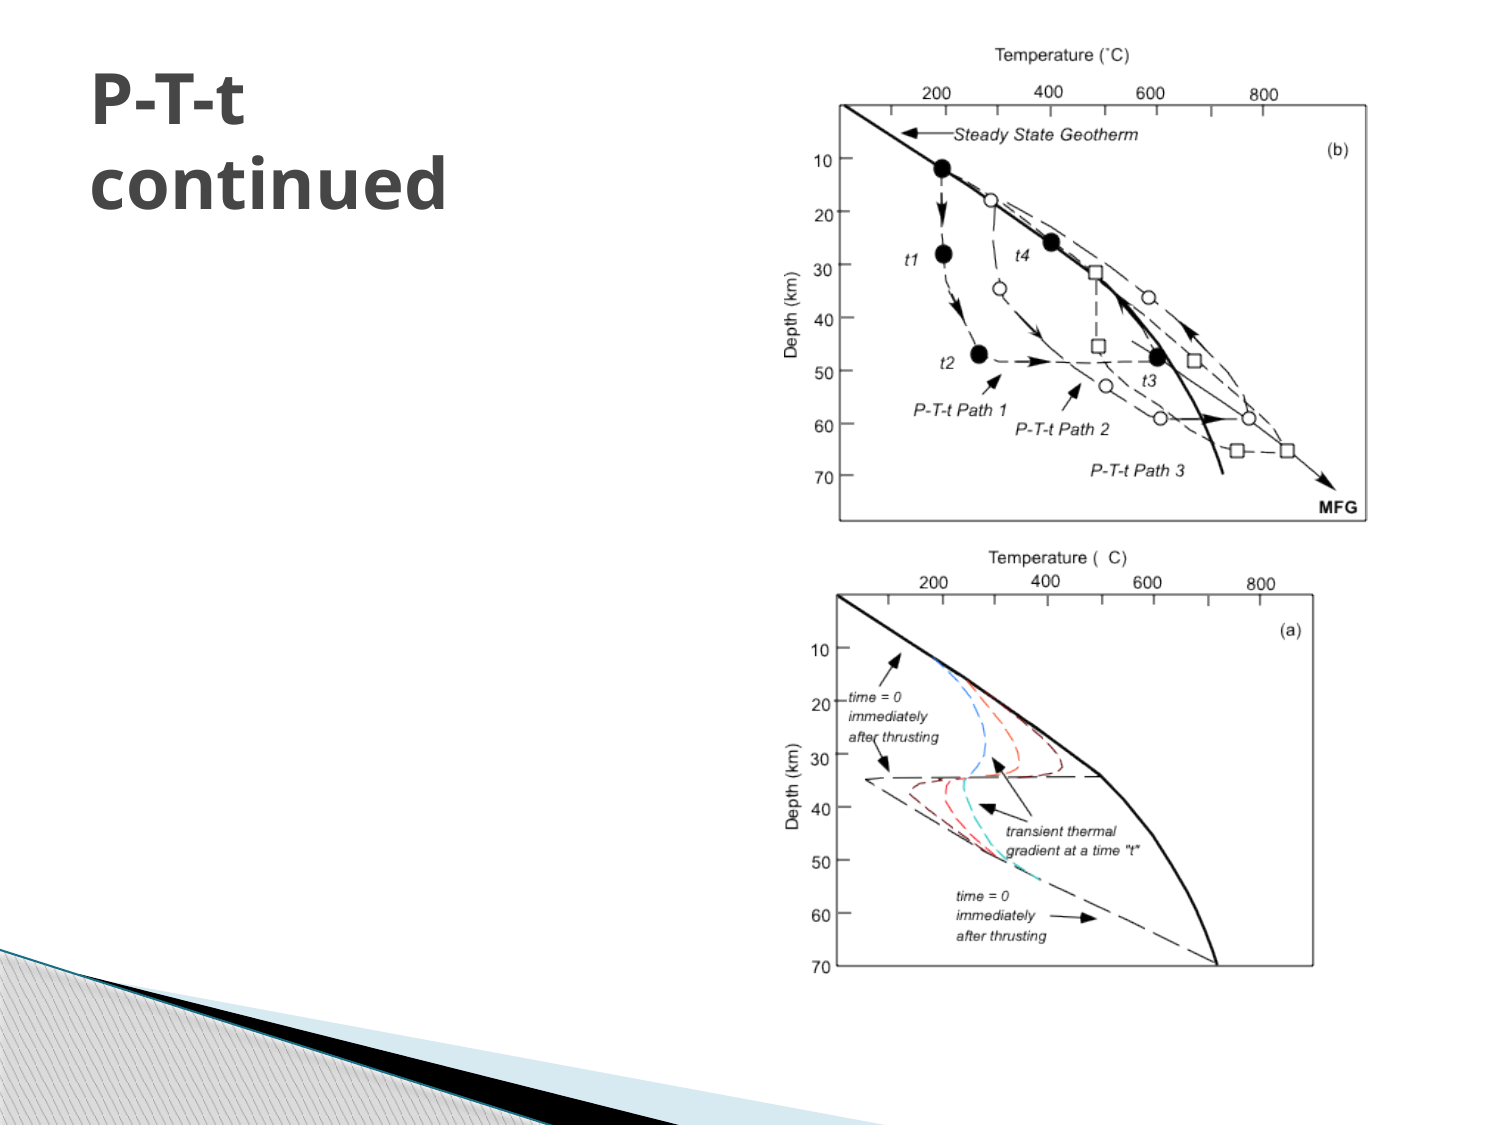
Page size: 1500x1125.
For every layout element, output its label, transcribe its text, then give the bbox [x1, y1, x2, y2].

picture [784, 44, 1369, 978]
title P-T-t continued [75, 45, 518, 233]
